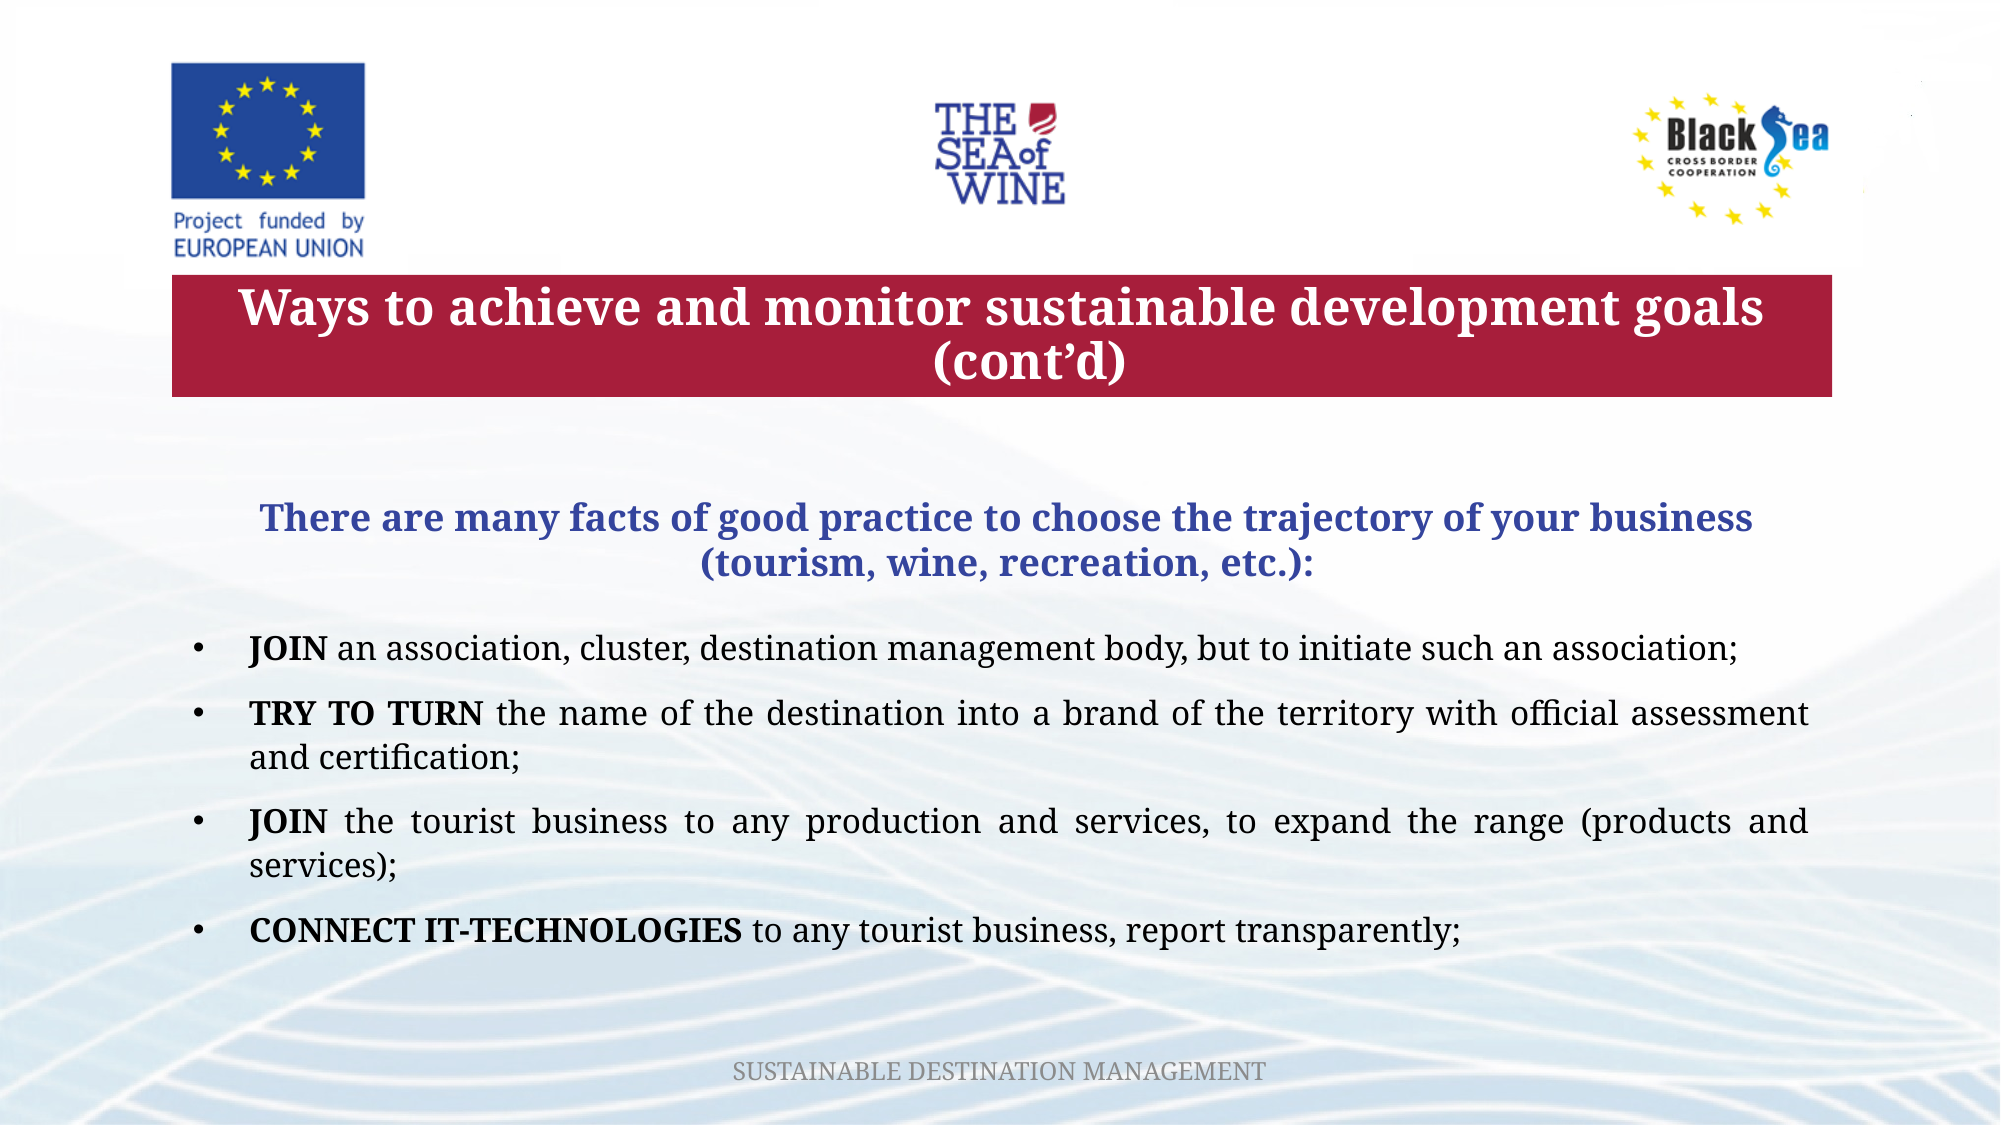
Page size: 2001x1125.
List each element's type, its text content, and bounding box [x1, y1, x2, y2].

picture [0, 0, 2001, 1125]
list join an association, cluster, destination management body, but to initiate such an association; try to turn the name of the destination into a brand of the territory with official assessment and certification; join the tourist business to any production and services, to expand the range (products and services); connect IT-technologies to any tourist business, report transparently; [177, 613, 1827, 959]
text_box Ways to achieve and monitor sustainable development goals (cont’d) [172, 274, 1833, 397]
text_box There are many facts of good practice to choose the trajectory of your business (tourism, wine, recreation, etc.): [182, 486, 1833, 592]
footer SUSTAINABLE DESTINATION MANAGEMENT [662, 1042, 1338, 1103]
